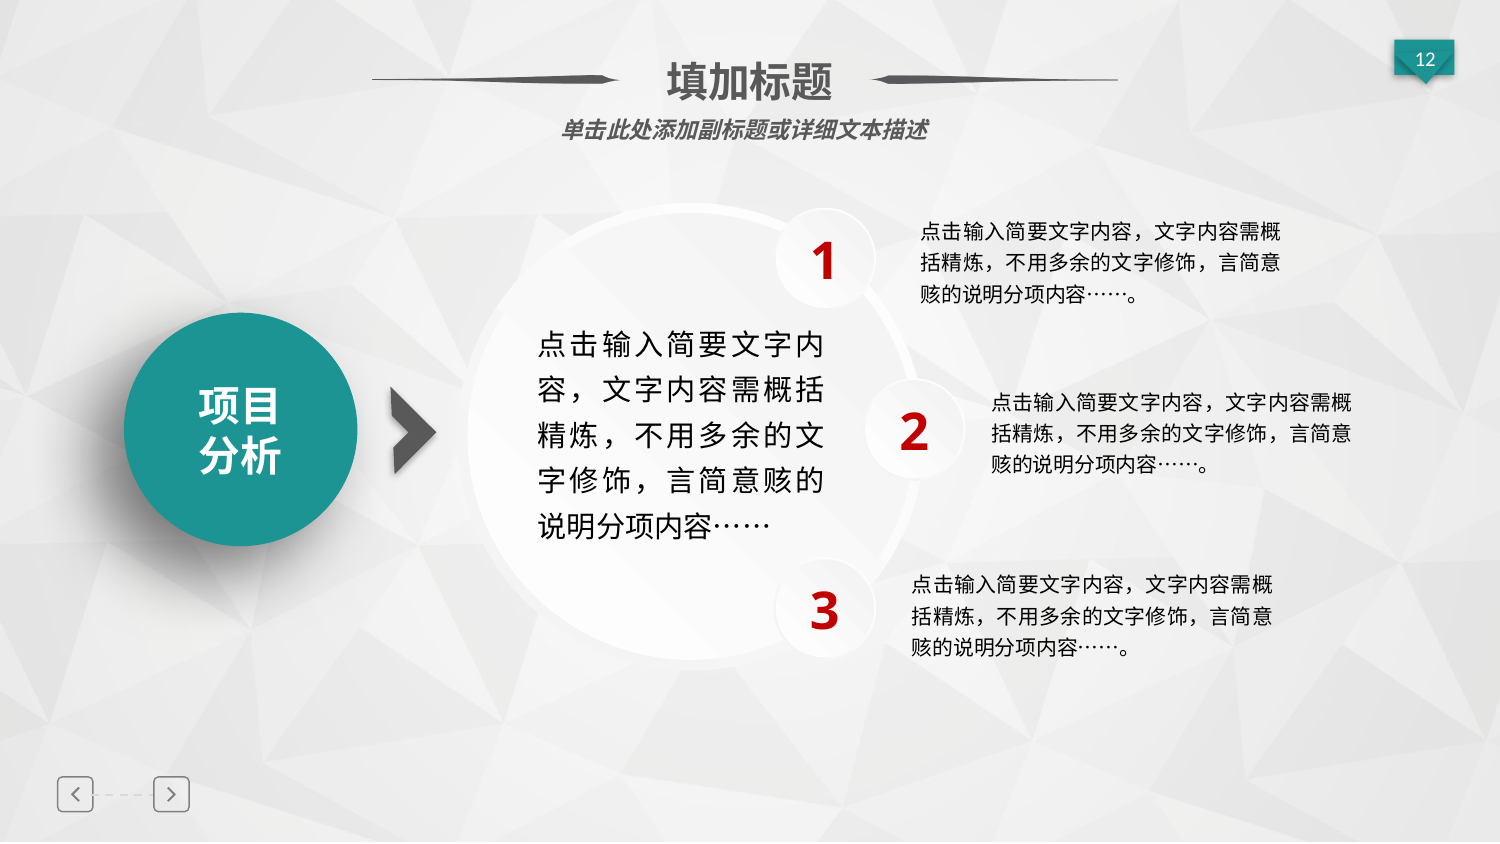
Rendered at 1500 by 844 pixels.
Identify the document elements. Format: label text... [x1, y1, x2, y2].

text_box 填加标题 [584, 55, 916, 106]
picture [0, 0, 1500, 842]
text_box 点击输入简要文字内容，文字内容需概括精炼，不用多余的文字修饰，言简意赅的说明分项内容……。 [929, 212, 1282, 307]
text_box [862, 378, 966, 481]
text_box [773, 557, 877, 660]
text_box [773, 207, 877, 311]
text_box 点击输入简要文字内容，文字内容需概括精炼，不用多余的文字修饰，言简意赅的说明分项内容……。 [991, 383, 1353, 477]
text_box 单击此处添加副标题或详细文本描述 [545, 108, 943, 151]
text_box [457, 202, 925, 671]
text_box [121, 310, 360, 549]
text_box 点击输入简要文字内容，文字内容需概括精炼，不用多余的文字修饰，言简意赅的说明分项内容……。 [929, 565, 1273, 660]
text_box [390, 386, 437, 475]
text_box 项目 分析 [198, 379, 283, 481]
